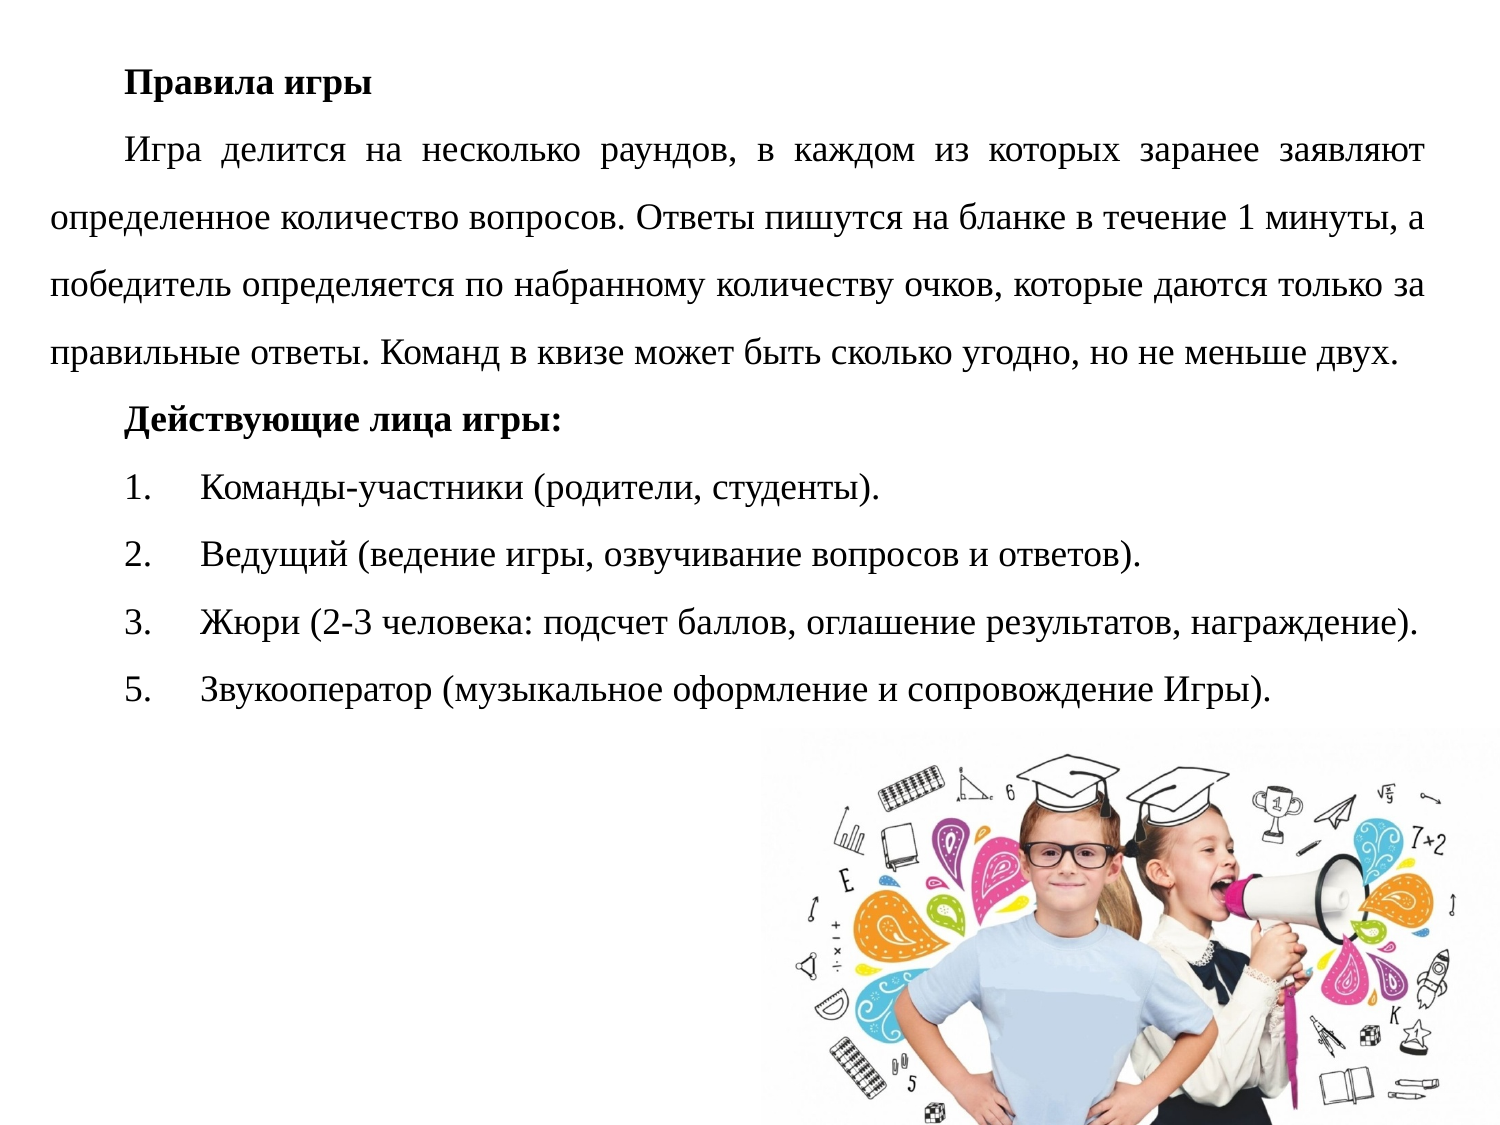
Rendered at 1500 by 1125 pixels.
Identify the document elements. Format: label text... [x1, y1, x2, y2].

text_box Правила игры Игра делится на несколько раундов, в каждом из которых заранее заявляют определенное количество вопросов. Ответы пишутся на бланке в течение 1 минуты, а победитель определяется по набранному количеству очков, которые даются только за правильные ответы. Команд в квизе может быть сколько угодно, но не меньше двух. Действующие лица игры: 1. Команды-участники (родители, студенты). 2. Ведущий (ведение игры, озвучивание вопросов и ответов). 3. Жюри (2-3 человека: подсчет баллов, оглашение результатов, награждение). 5. Звукооператор (музыкальное оформление и сопровождение Игры). [35, 26, 1442, 717]
picture [761, 728, 1500, 1125]
